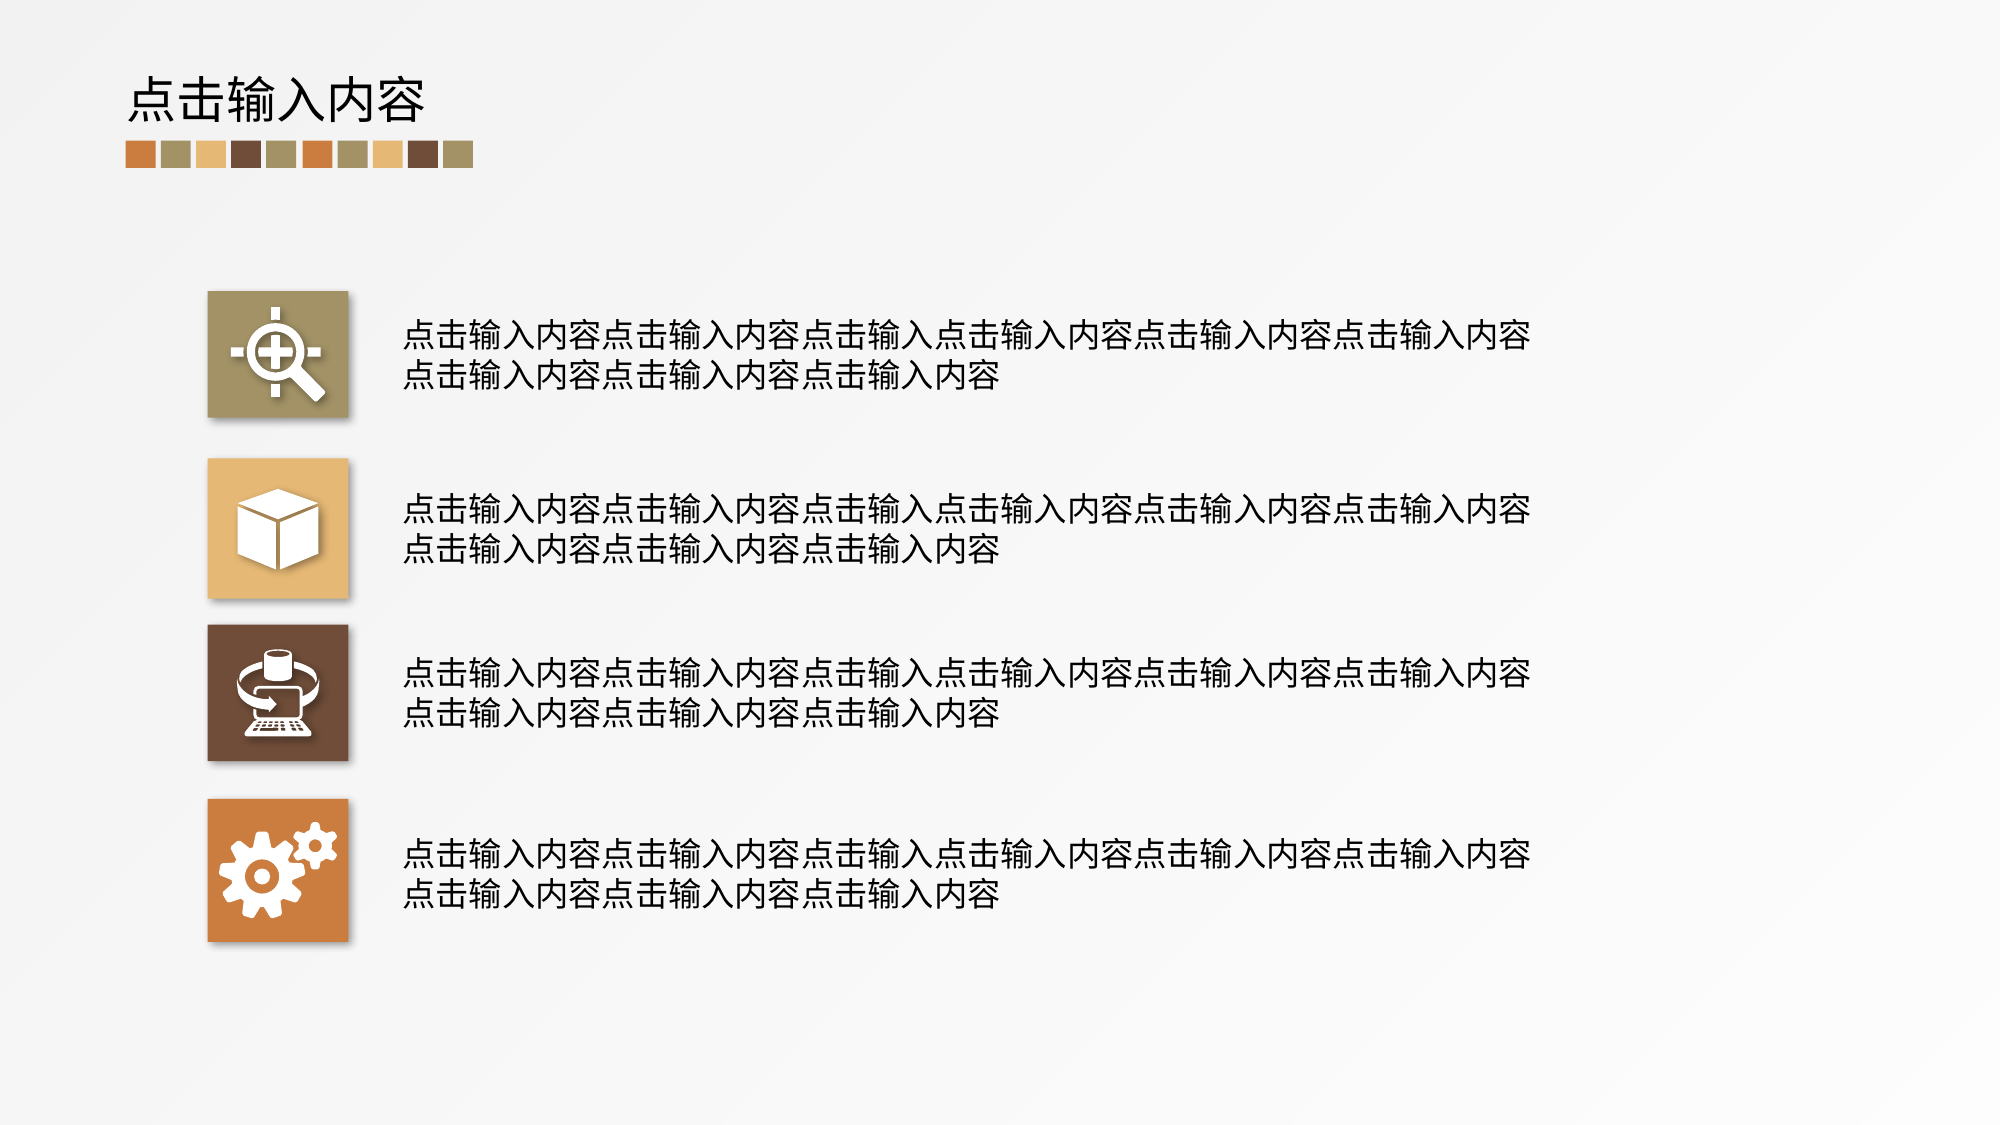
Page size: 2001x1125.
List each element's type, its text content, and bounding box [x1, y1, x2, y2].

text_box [207, 798, 1579, 942]
text_box 点击输入内容 [111, 61, 442, 137]
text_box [125, 140, 474, 168]
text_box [207, 624, 1579, 762]
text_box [207, 291, 1579, 418]
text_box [207, 458, 1579, 599]
